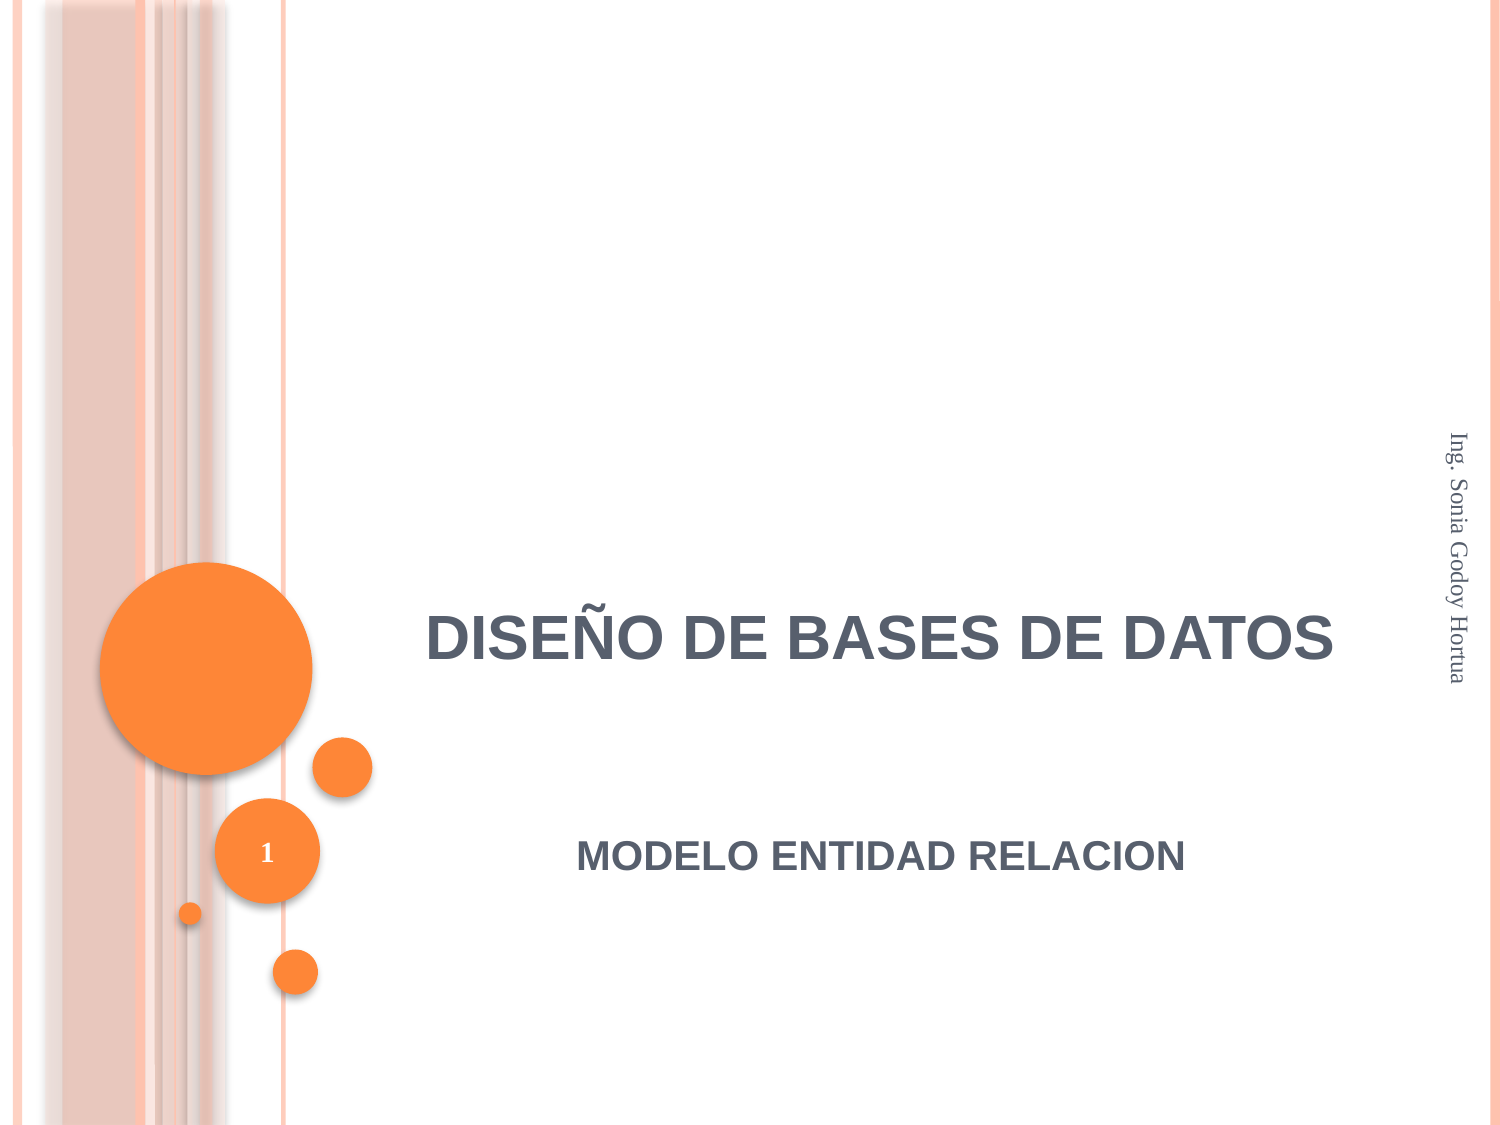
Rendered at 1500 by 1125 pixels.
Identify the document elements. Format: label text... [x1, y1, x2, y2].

subtitle MODELO ENTIDAD RELACION [374, 820, 1388, 1046]
footer Ing. Sonia Godoy Hortua [1429, 417, 1493, 1018]
slide_number 1 [217, 808, 318, 894]
title DISEÑO DE BASES DE DATOS [375, 512, 1388, 680]
